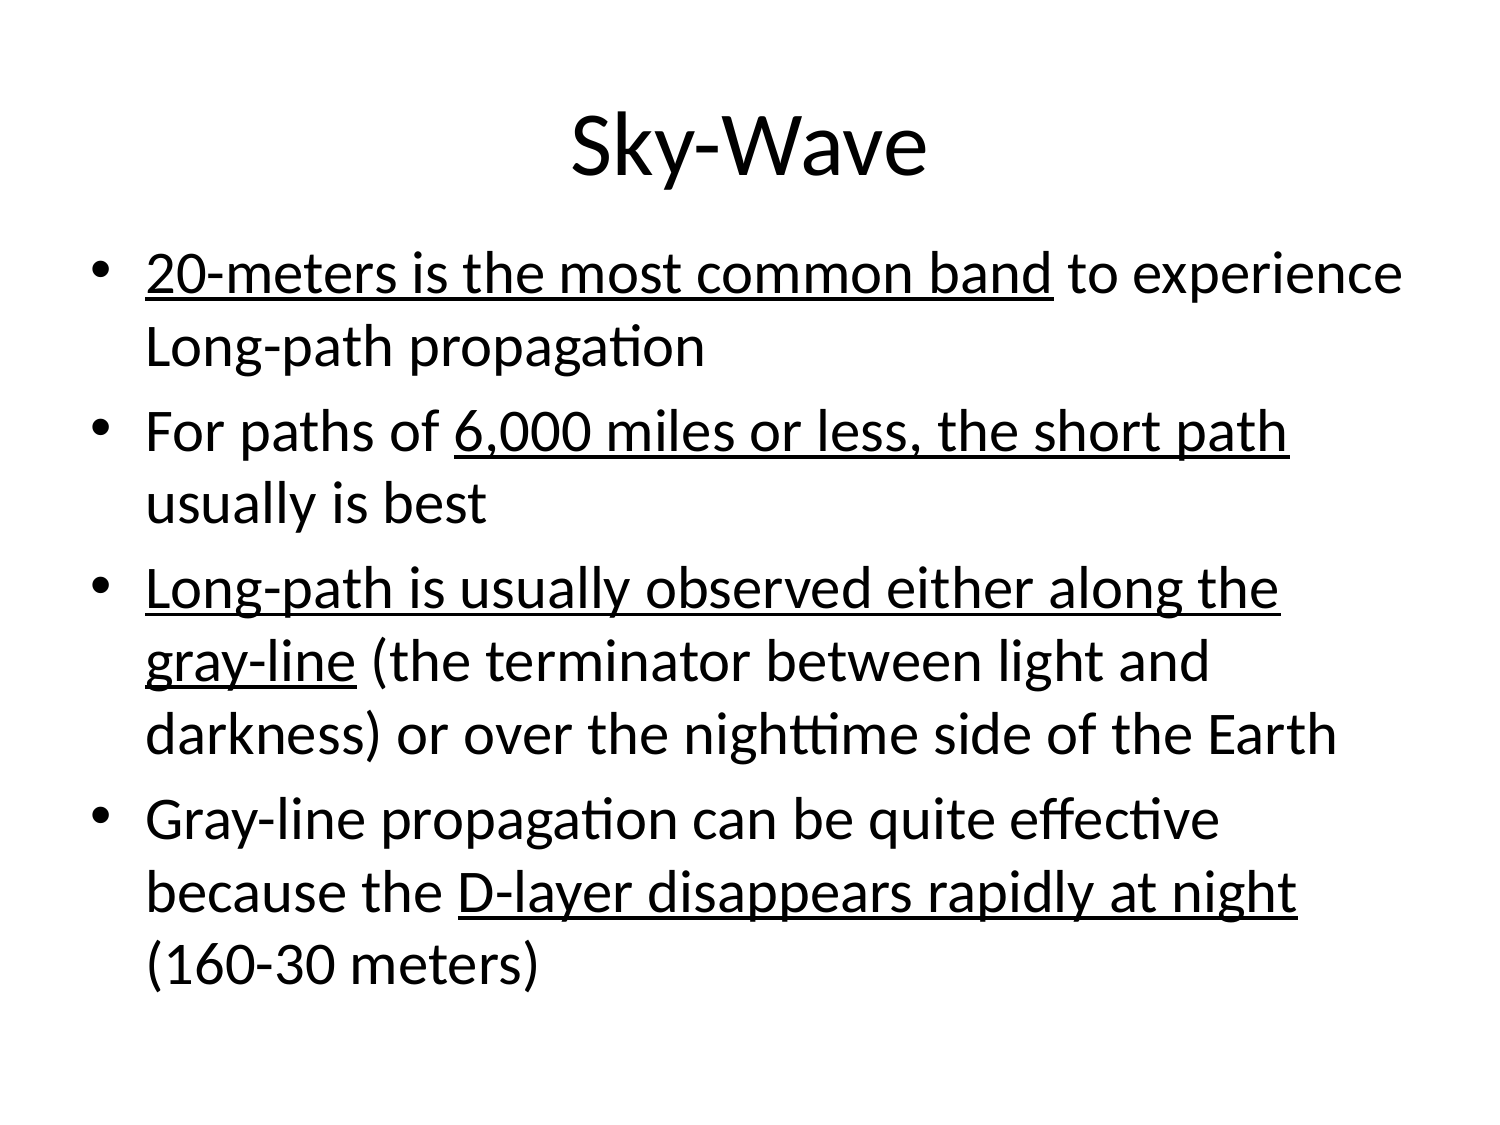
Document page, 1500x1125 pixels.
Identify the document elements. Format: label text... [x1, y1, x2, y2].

title Sky-Wave [75, 45, 1425, 224]
list 20-meters is the most common band to experience Long-path propagation For paths of 6,000 miles or less, the short path usually is best Long-path is usually observed either along the gray-line (the terminator between light and darkness) or over the nighttime side of the Earth Gray-line propagation can be quite effective because the D-layer disappears rapidly at night (160-30 meters) [75, 224, 1425, 1005]
